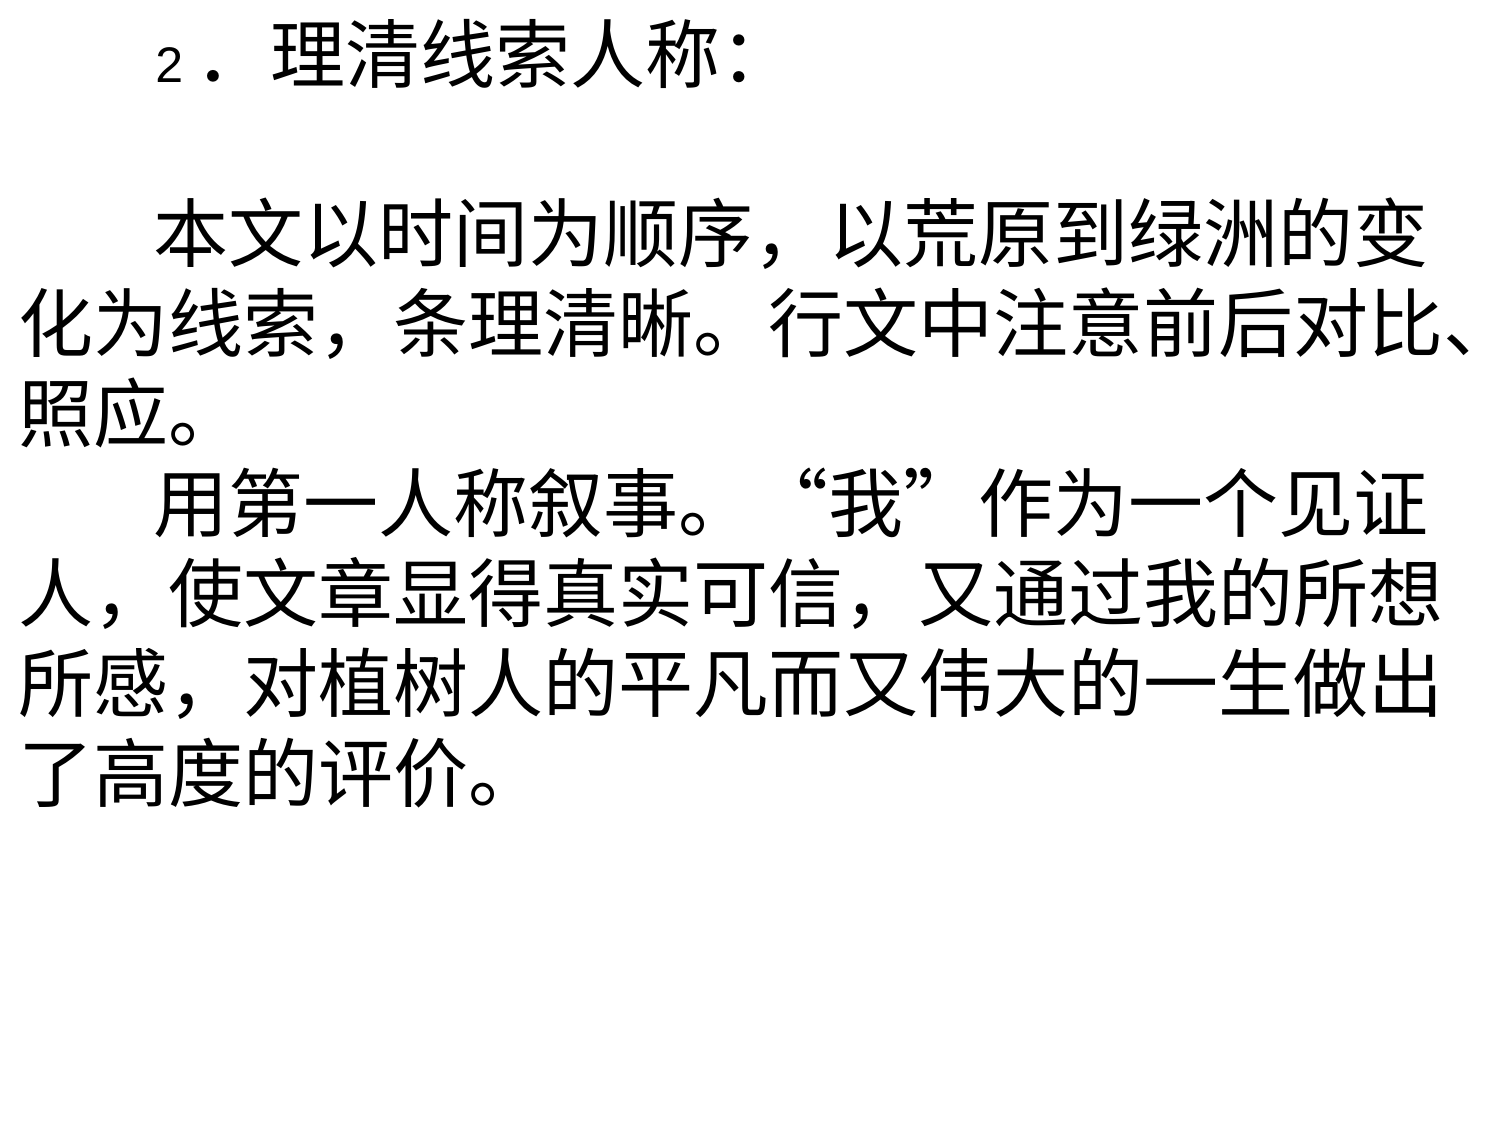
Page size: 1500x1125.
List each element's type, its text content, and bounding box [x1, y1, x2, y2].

text_box 2．理清线索人称： [42, 0, 1495, 178]
text_box 本文以时间为顺序，以荒原到绿洲的变化为线索，条理清晰。行文中注意前后对比、照应。 用第一人称叙事。“我”作为一个见证人，使文章显得真实可信，又通过我的所想所感，对植树人的平凡而又伟大的一生做出了高度的评价。 [3, 178, 1495, 824]
